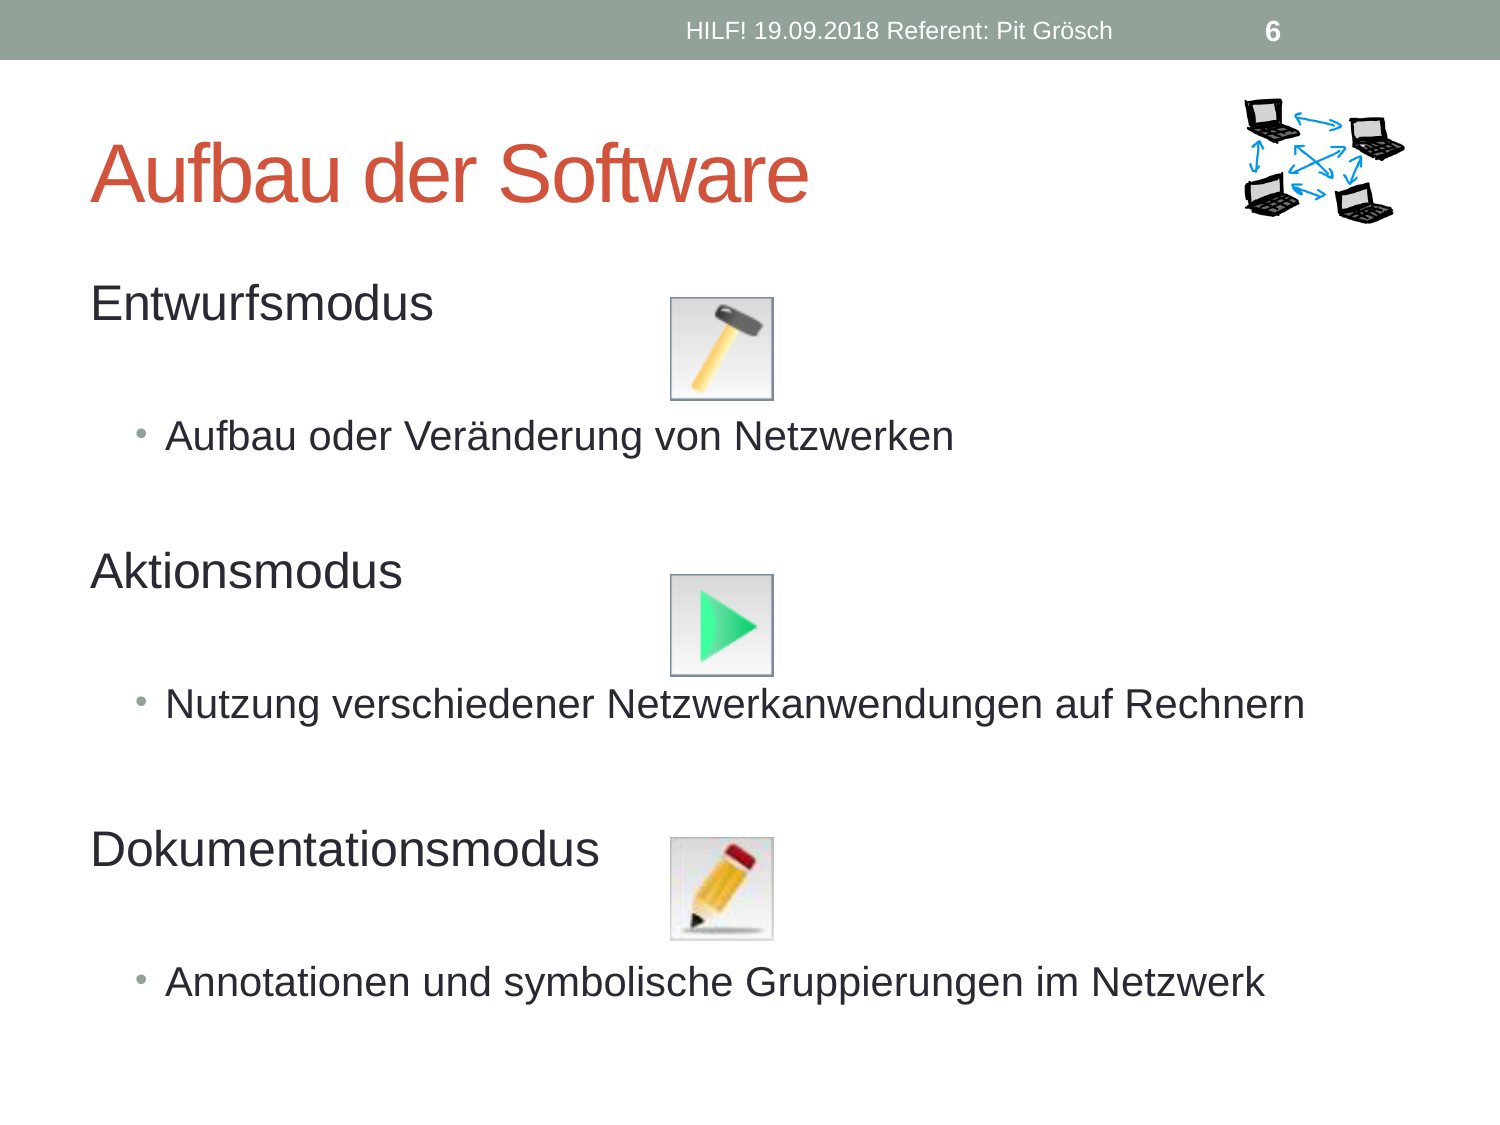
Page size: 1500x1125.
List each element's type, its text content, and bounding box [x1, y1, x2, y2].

footer HILF! 19.09.2018 Referent: Pit Grösch [562, 3, 1238, 57]
picture [1210, 77, 1440, 250]
picture [670, 297, 774, 401]
title Aufbau der Software [75, 87, 1207, 250]
picture [670, 837, 774, 941]
picture [670, 574, 774, 678]
slide_number 6 [1250, 3, 1425, 57]
list Entwurfsmodus Aufbau oder Veränderung von Netzwerken Aktionsmodus Nutzung verschiedener Netzwerkanwendungen auf Rechnern Dokumentationsmodus Annotationen und symbolische Gruppierungen im Netzwerk [75, 262, 1425, 1063]
